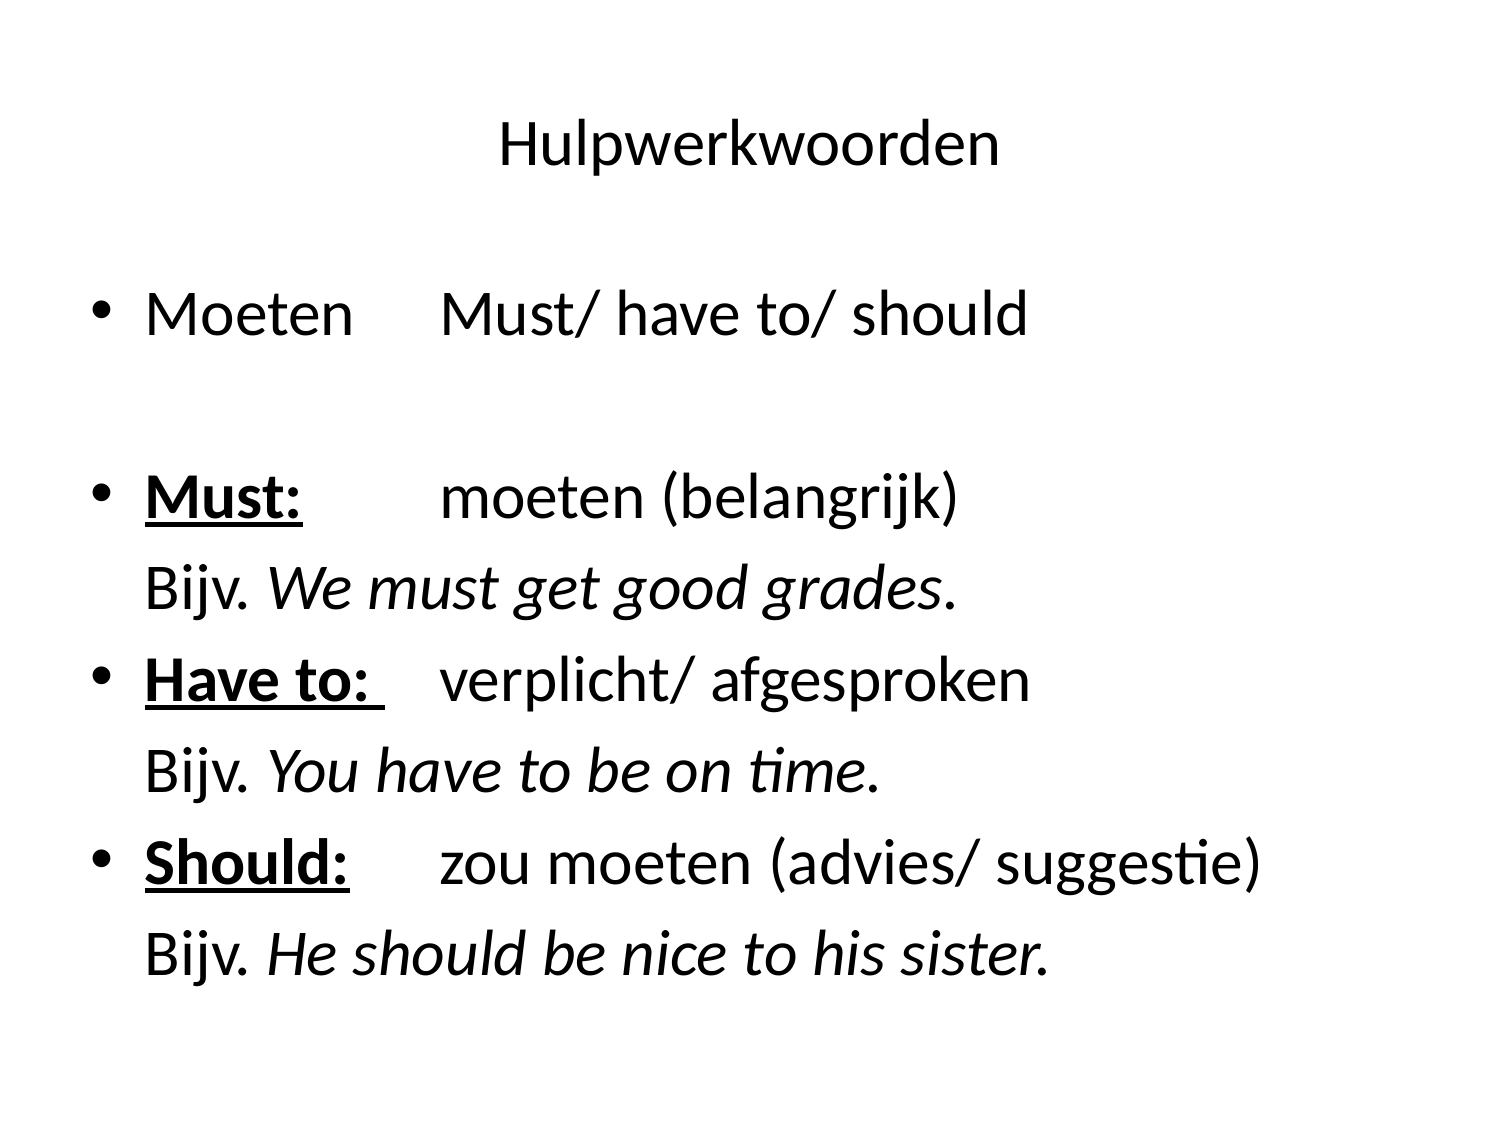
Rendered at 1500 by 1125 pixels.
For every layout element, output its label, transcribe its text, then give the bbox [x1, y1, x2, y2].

list Moeten Must/ have to/ should Must: moeten (belangrijk) Bijv. We must get good grades. Have to: verplicht/ afgesproken Bijv. You have to be on time. Should: zou moeten (advies/ suggestie) Bijv. He should be nice to his sister. [75, 262, 1425, 1005]
title Hulpwerkwoorden [75, 45, 1425, 233]
